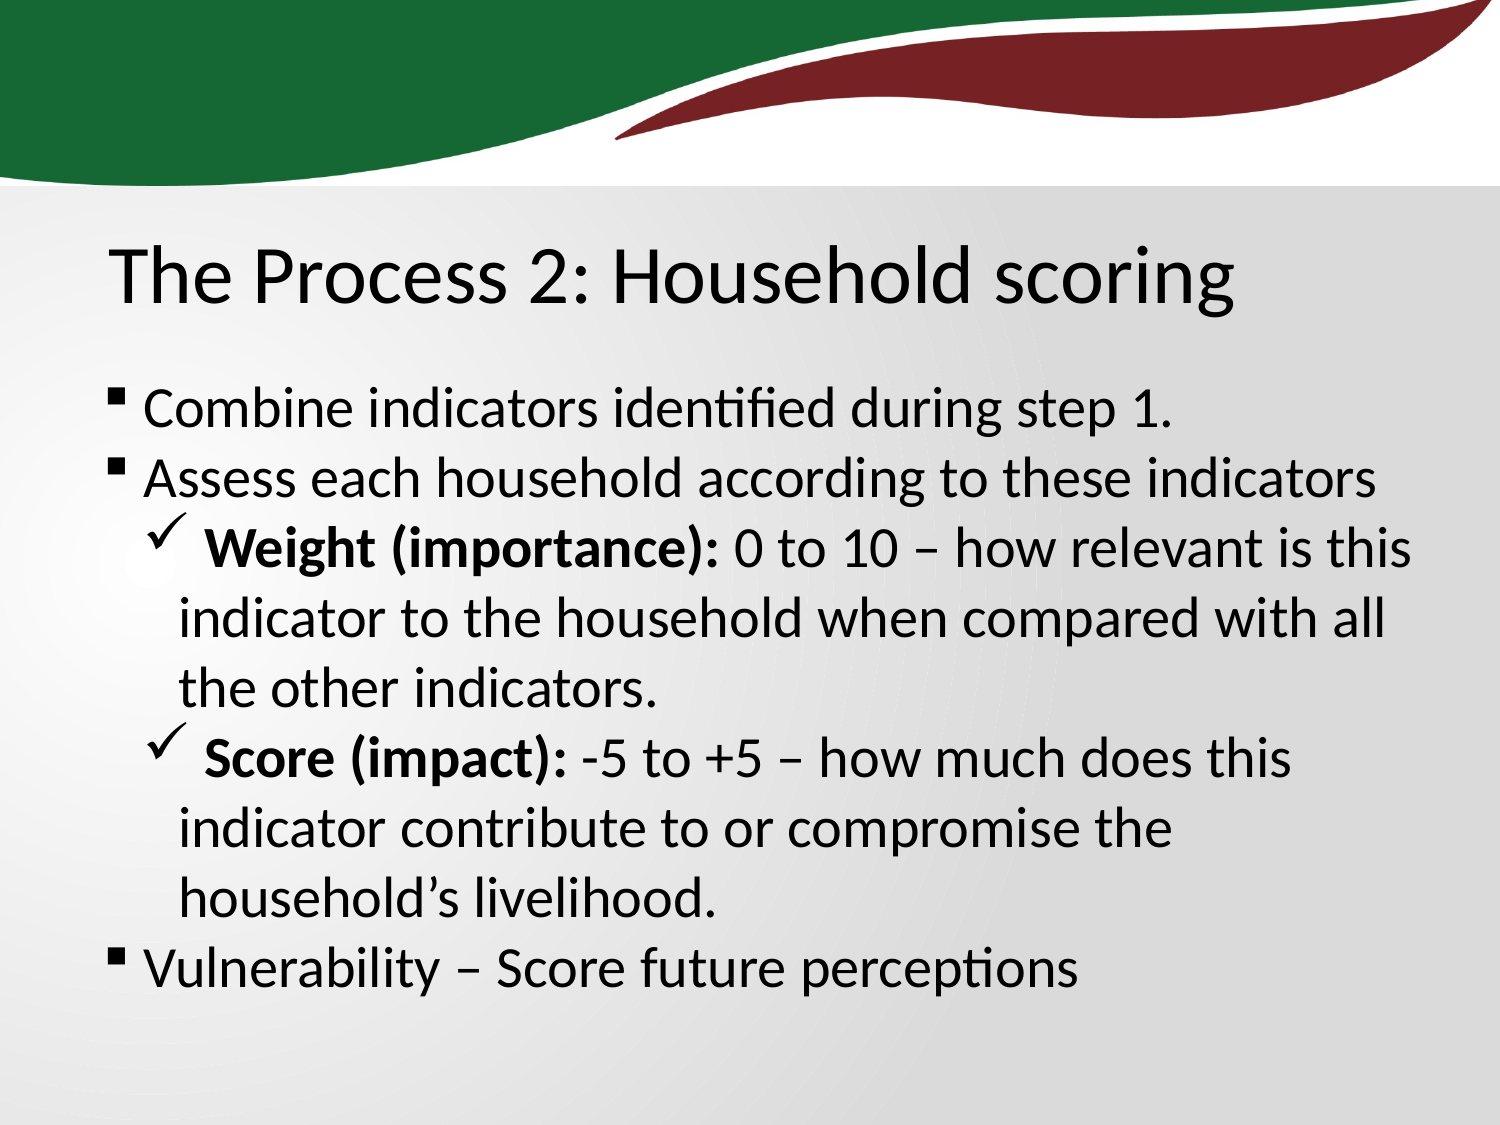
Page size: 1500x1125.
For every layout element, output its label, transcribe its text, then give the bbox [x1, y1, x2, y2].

picture [0, 0, 1500, 186]
text_box Combine indicators identified during step 1. Assess each household according to these indicators Weight (importance): 0 to 10 – how relevant is this indicator to the household when compared with all the other indicators. Score (impact): -5 to +5 – how much does this indicator contribute to or compromise the household’s livelihood. Vulnerability – Score future perceptions [88, 361, 1439, 863]
list The Process 2: Household scoring [75, 212, 1436, 400]
